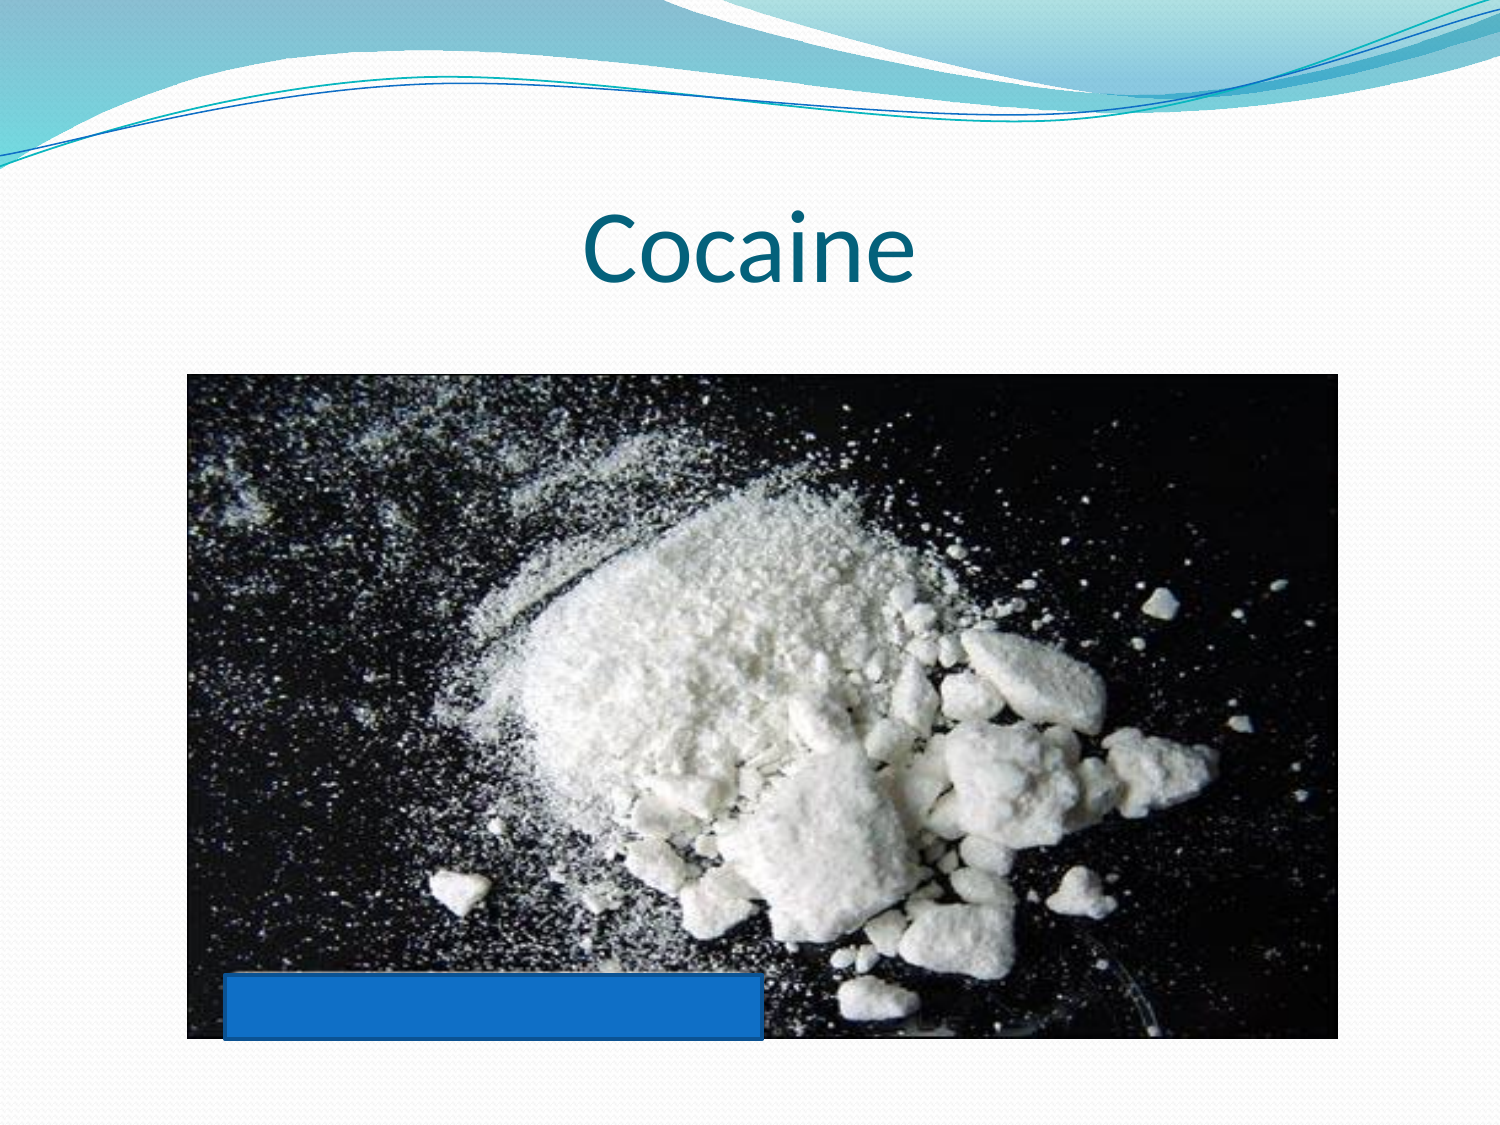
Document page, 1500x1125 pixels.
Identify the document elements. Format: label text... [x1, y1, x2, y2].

picture [187, 374, 1338, 1040]
title Cocaine [75, 115, 1425, 303]
